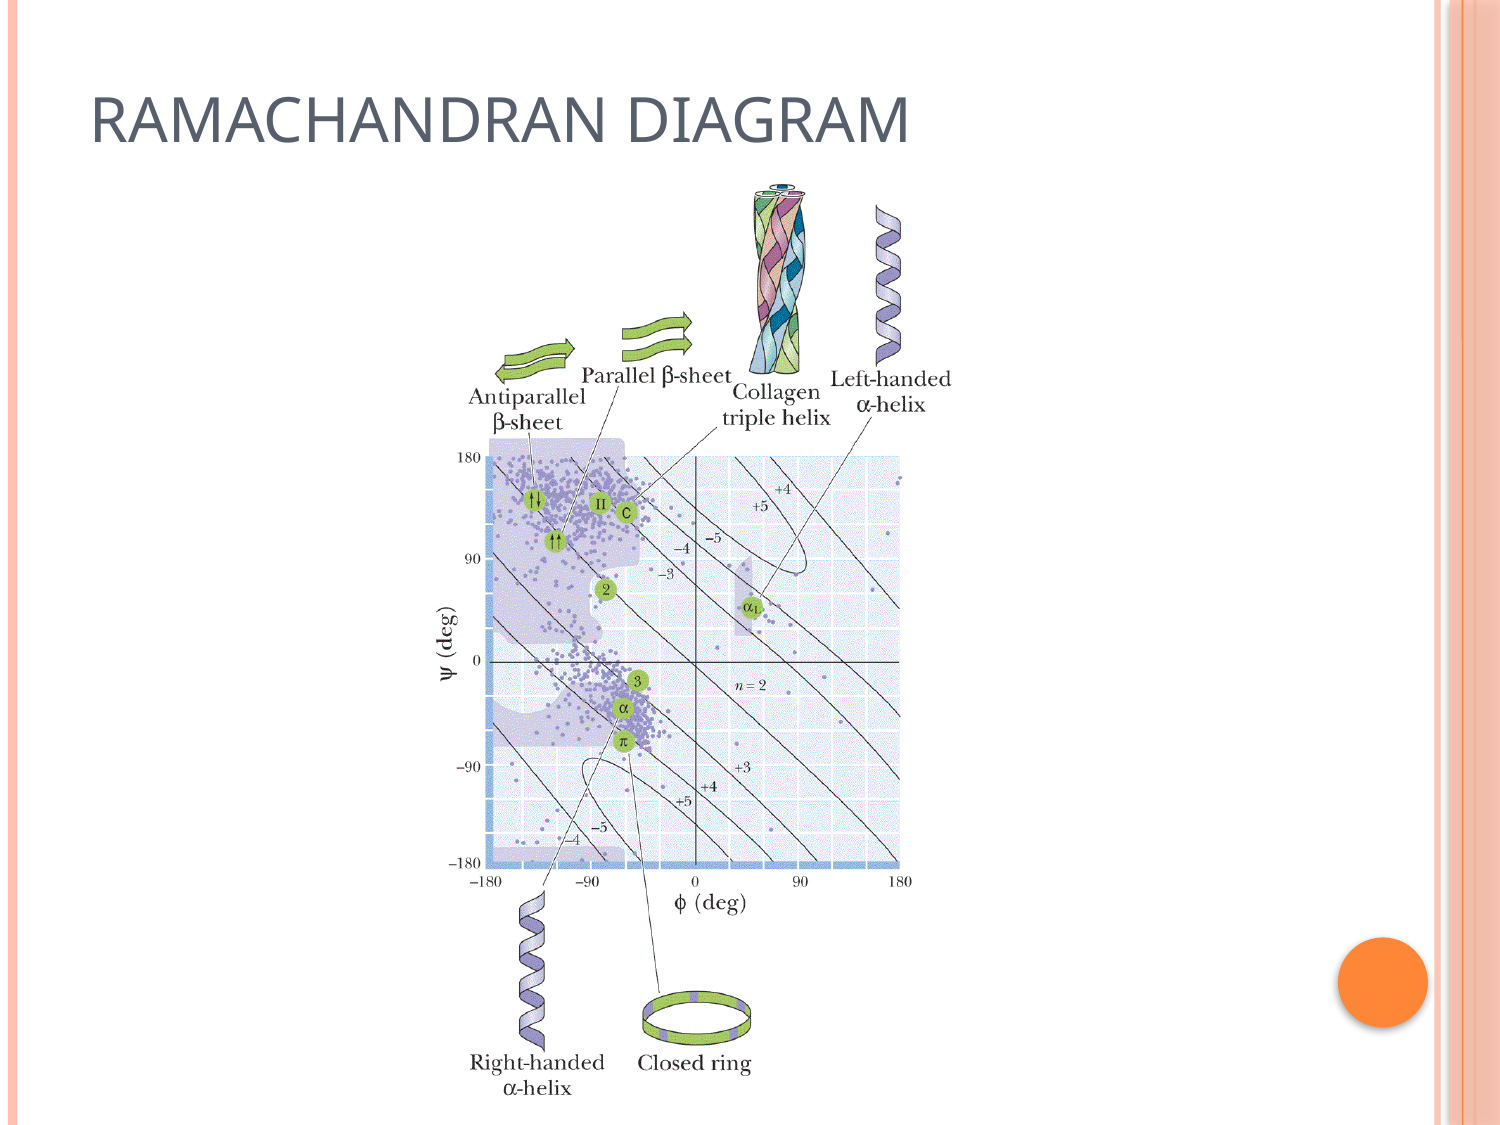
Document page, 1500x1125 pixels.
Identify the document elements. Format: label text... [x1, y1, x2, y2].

picture [361, 181, 987, 1117]
title Ramachandran Diagram [75, 45, 1300, 163]
